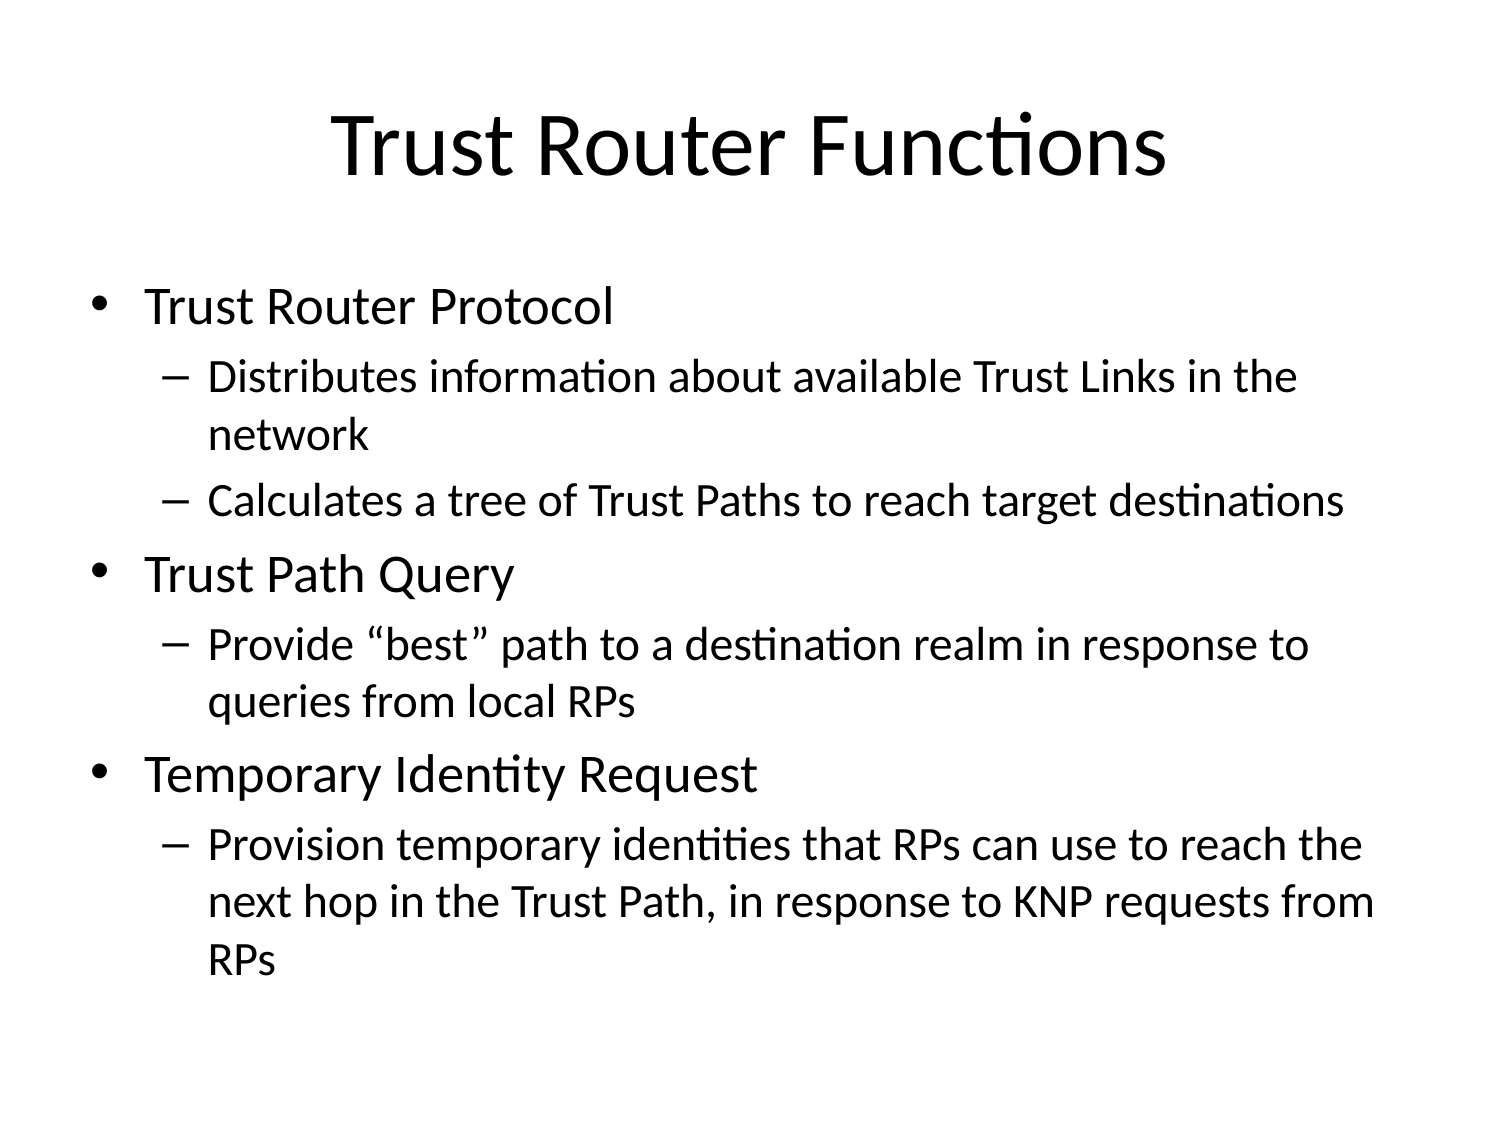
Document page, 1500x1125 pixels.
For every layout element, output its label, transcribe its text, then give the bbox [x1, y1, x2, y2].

title Trust Router Functions [75, 45, 1425, 233]
list Trust Router Protocol Distributes information about available Trust Links in the network Calculates a tree of Trust Paths to reach target destinations Trust Path Query Provide “best” path to a destination realm in response to queries from local RPs Temporary Identity Request Provision temporary identities that RPs can use to reach the next hop in the Trust Path, in response to KNP requests from RPs [75, 262, 1425, 1005]
